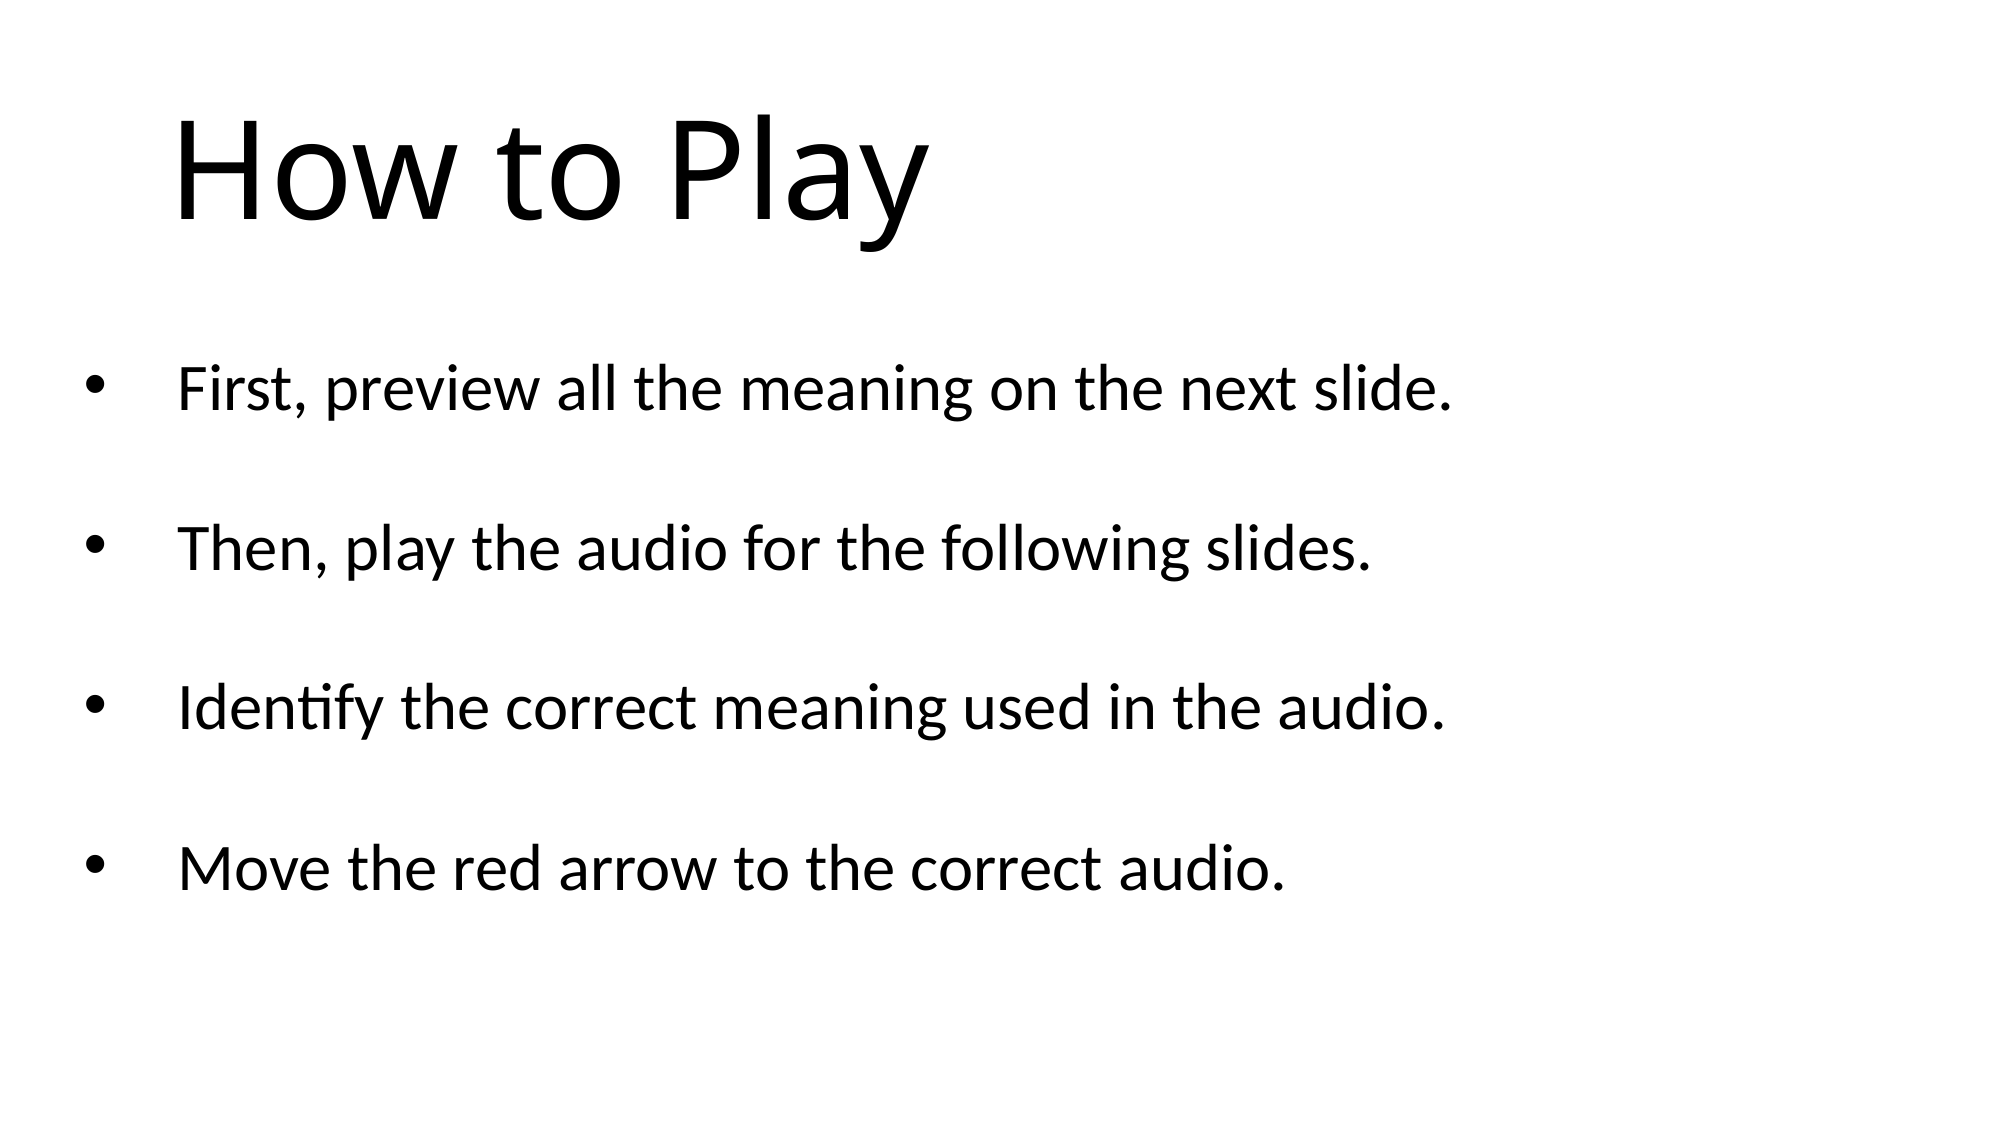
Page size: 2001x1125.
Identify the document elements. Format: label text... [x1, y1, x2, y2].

text_box First, preview all the meaning on the next slide. Then, play the audio for the following slides. Identify the correct meaning used in the audio. Move the red arrow to the correct audio. [68, 256, 1951, 911]
text_box How to Play [154, 74, 946, 255]
